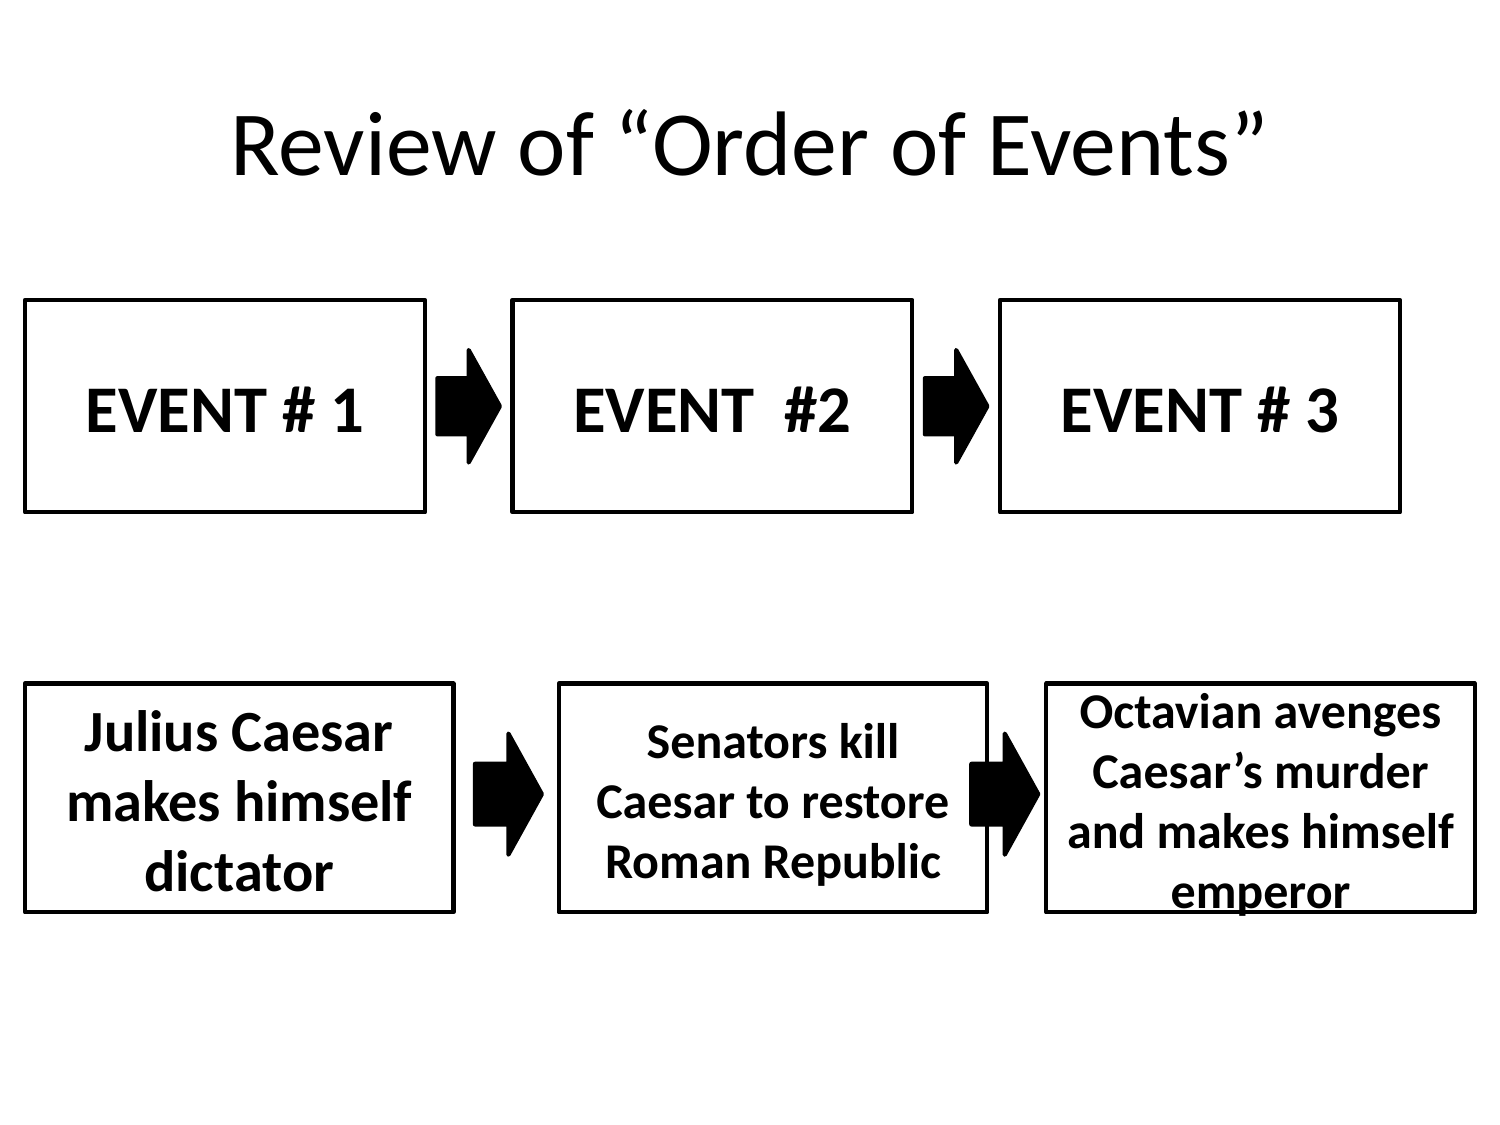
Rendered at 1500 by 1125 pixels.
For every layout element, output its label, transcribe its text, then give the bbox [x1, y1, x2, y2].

text_box [472, 731, 544, 857]
text_box [922, 347, 990, 465]
text_box Julius Caesar makes himself dictator [23, 681, 456, 914]
text_box Octavian avenges Caesar’s murder and makes himself emperor [1044, 681, 1477, 914]
text_box EVENT # 1 [23, 298, 427, 514]
text_box EVENT # 3 [998, 298, 1402, 514]
title Review of “Order of Events” [75, 45, 1425, 233]
text_box [435, 347, 502, 465]
text_box Senators kill Caesar to restore Roman Republic [557, 681, 989, 914]
text_box EVENT #2 [510, 298, 914, 514]
text_box [969, 731, 1041, 857]
